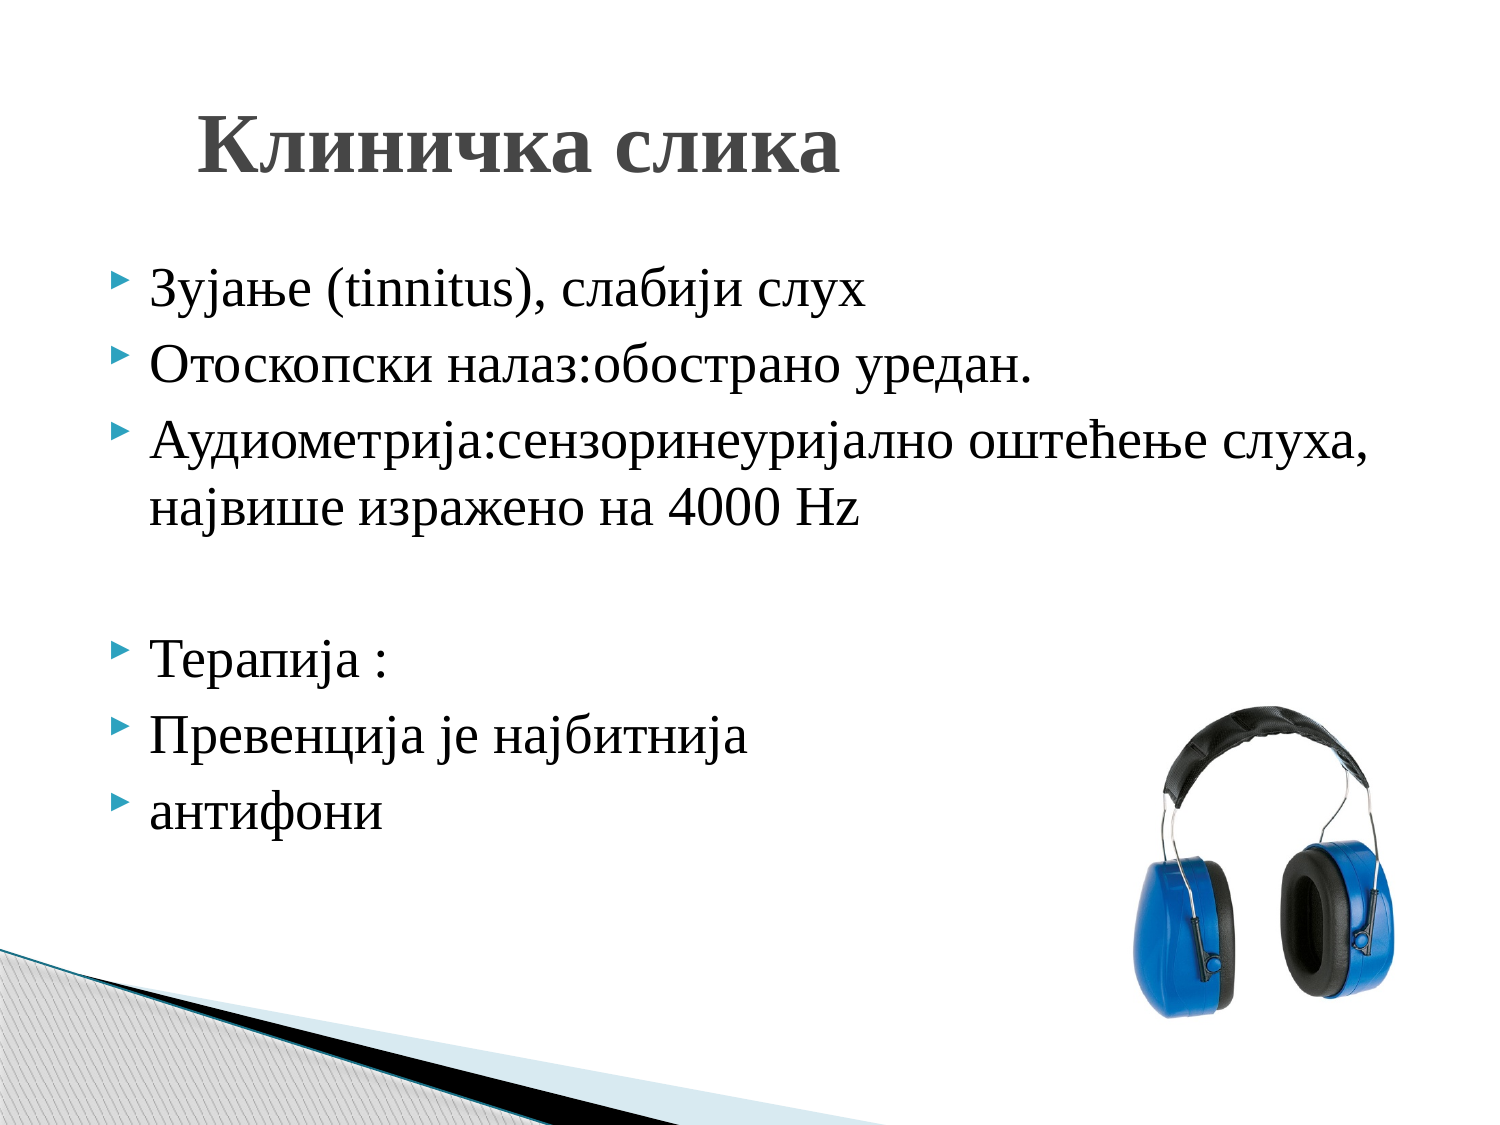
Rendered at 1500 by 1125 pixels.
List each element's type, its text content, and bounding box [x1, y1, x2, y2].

picture [1099, 674, 1451, 1026]
list Зујање (tinnitus), слабији слух Отоскопски налаз:обострано уредан. Аудиометрија:сензоринеуријално оштећење слуха, највише изражено на 4000 Hz Терапија : Превенција је најбитнија антифони [74, 242, 1426, 986]
title Клиничка слика [75, 45, 1425, 233]
